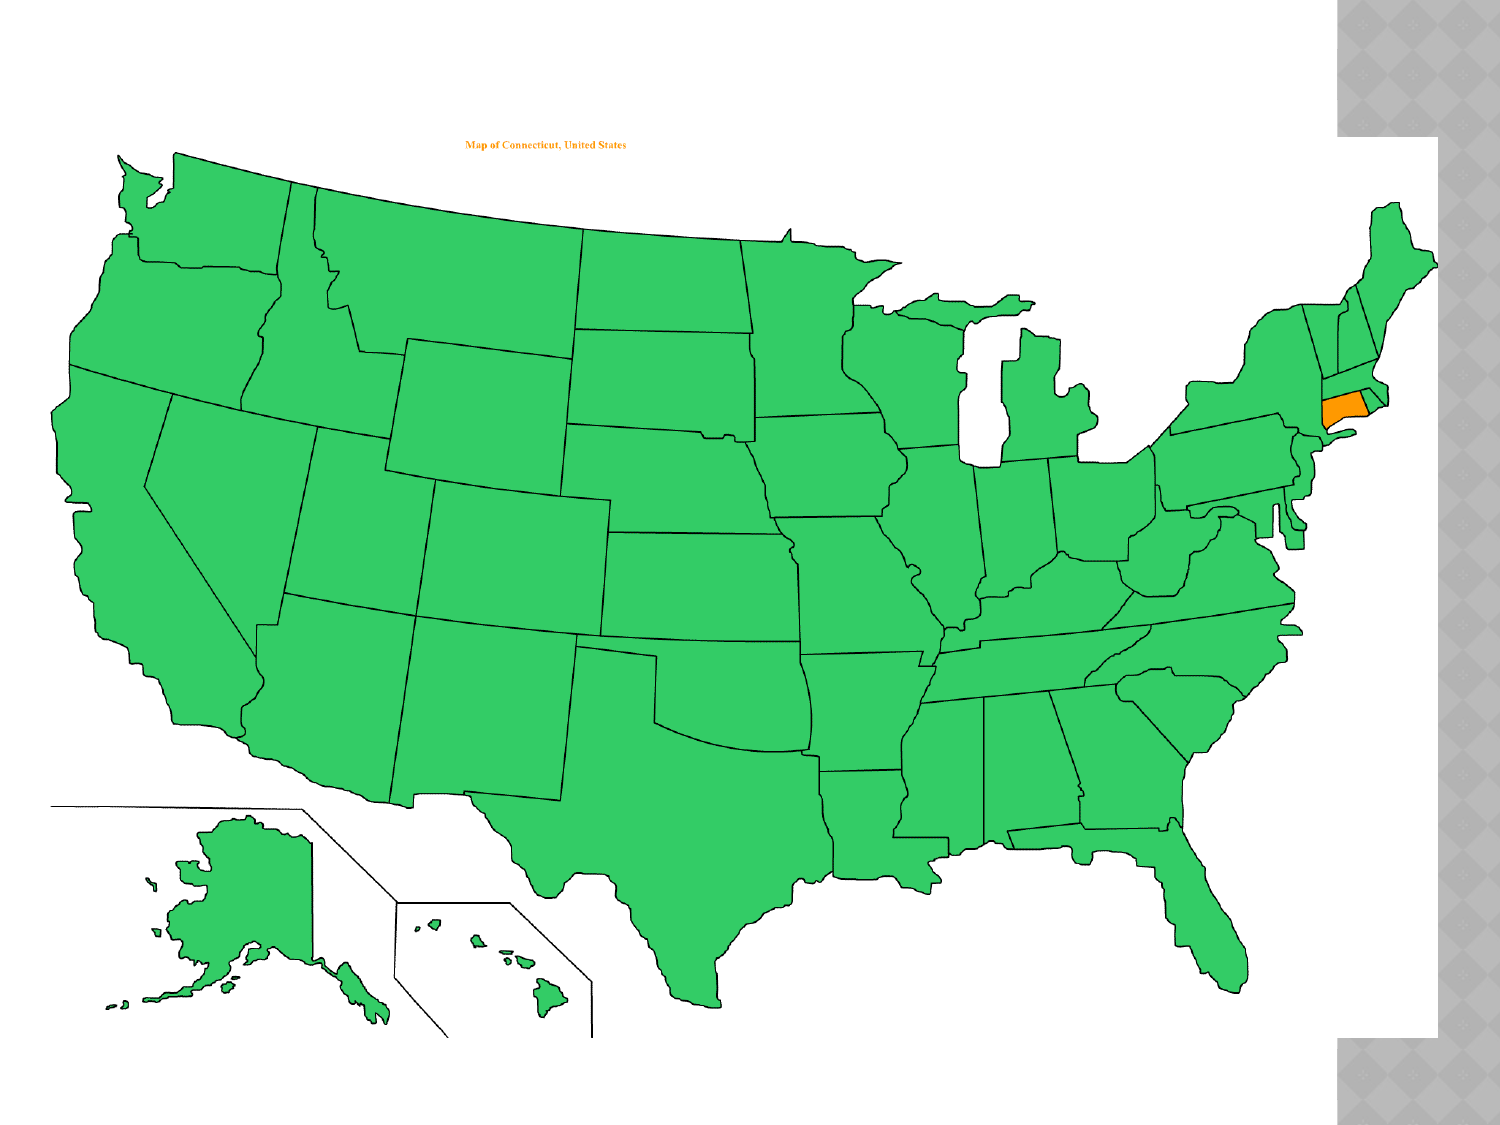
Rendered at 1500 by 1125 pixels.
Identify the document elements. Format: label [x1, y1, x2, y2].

picture [49, 137, 1438, 1039]
